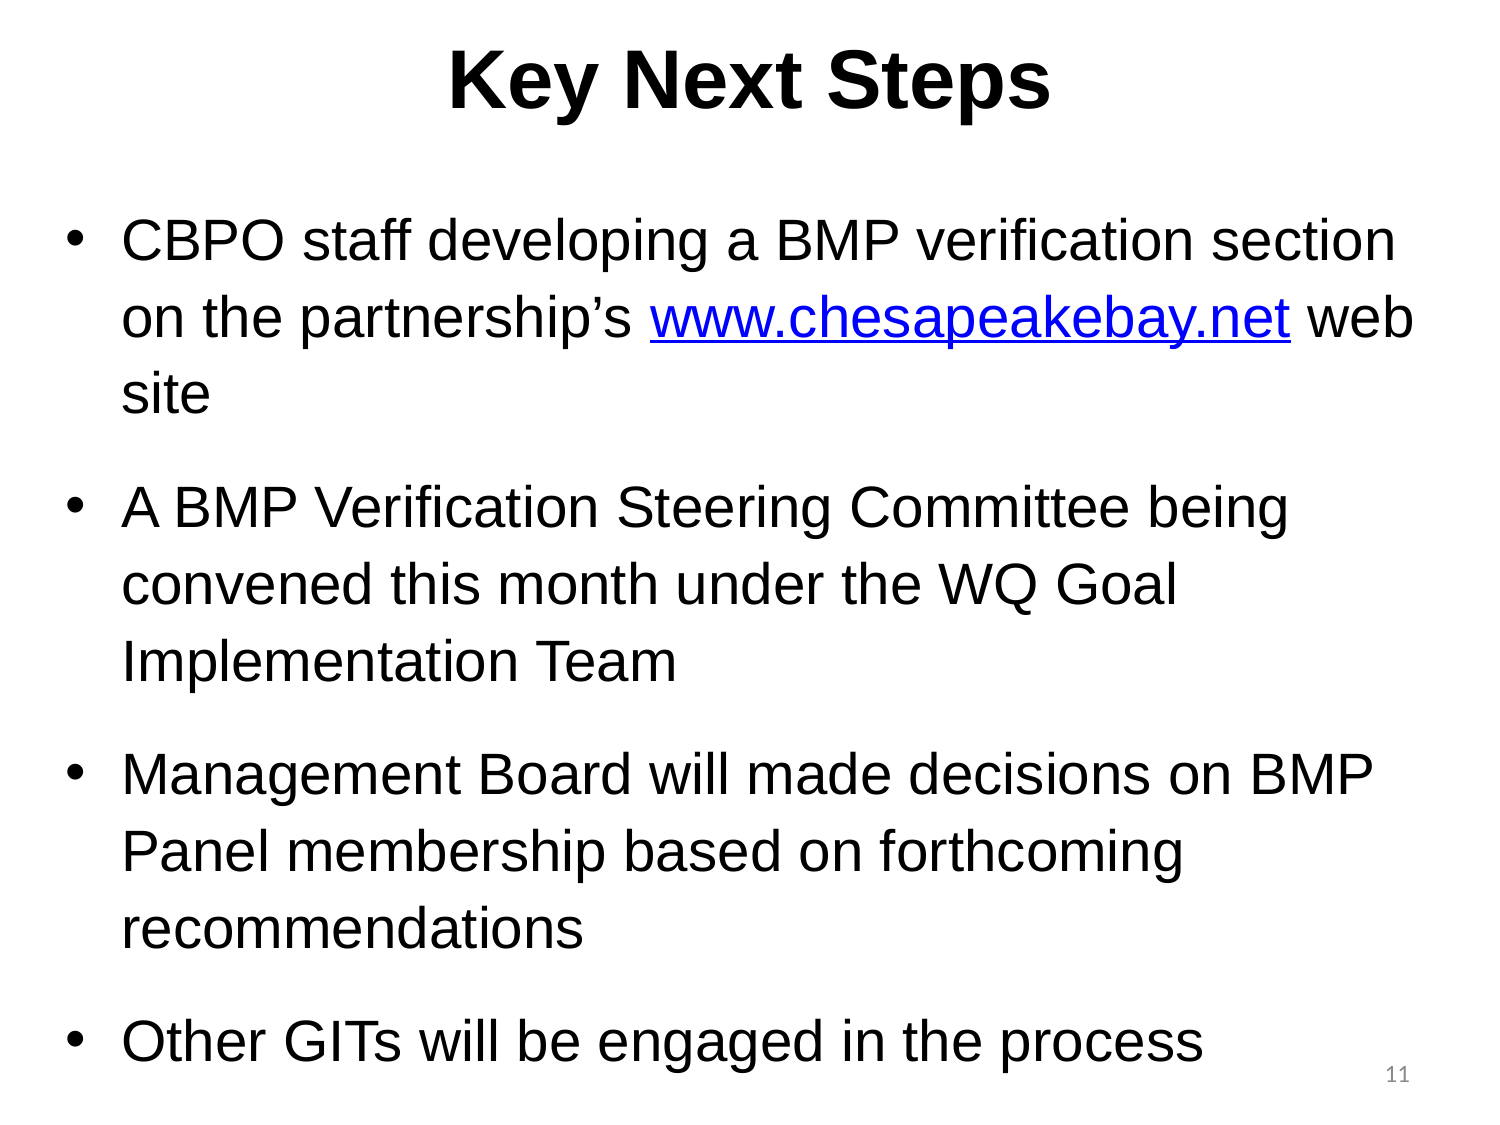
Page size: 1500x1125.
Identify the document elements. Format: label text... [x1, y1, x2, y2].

slide_number 11 [1074, 1042, 1425, 1103]
title Key Next Steps [75, 0, 1425, 150]
list CBPO staff developing a BMP verification section on the partnership’s www.chesapeakebay.net web site A BMP Verification Steering Committee being convened this month under the WQ Goal Implementation Team Management Board will made decisions on BMP Panel membership based on forthcoming recommendations Other GITs will be engaged in the process [50, 187, 1438, 1125]
